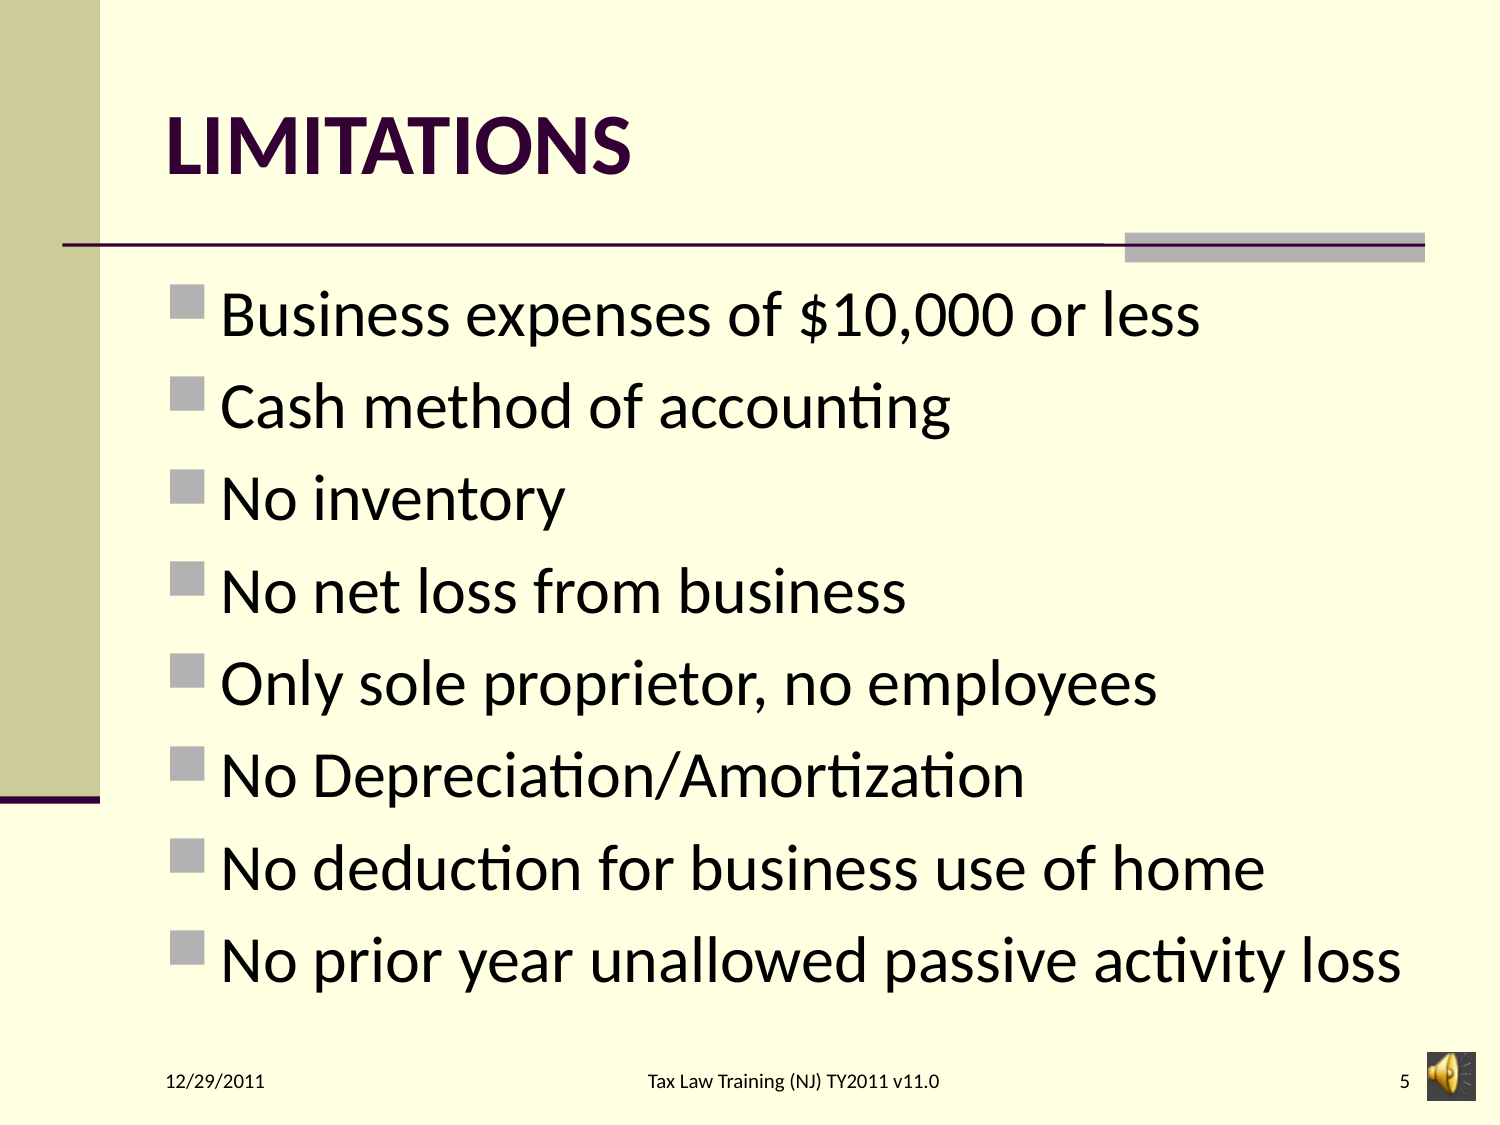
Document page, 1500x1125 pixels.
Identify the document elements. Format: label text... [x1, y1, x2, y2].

list Business expenses of $10,000 or less Cash method of accounting No inventory No net loss from business Only sole proprietor, no employees No Depreciation/Amortization No deduction for business use of home No prior year unallowed passive activity loss [150, 262, 1425, 1038]
slide_number 5 [1112, 1049, 1426, 1101]
picture [1426, 1051, 1477, 1102]
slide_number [149, 1050, 476, 1101]
footer Tax Law Training (NJ) TY2011 v11.0 [549, 1049, 1038, 1101]
title LIMITATIONS [150, 45, 1425, 234]
